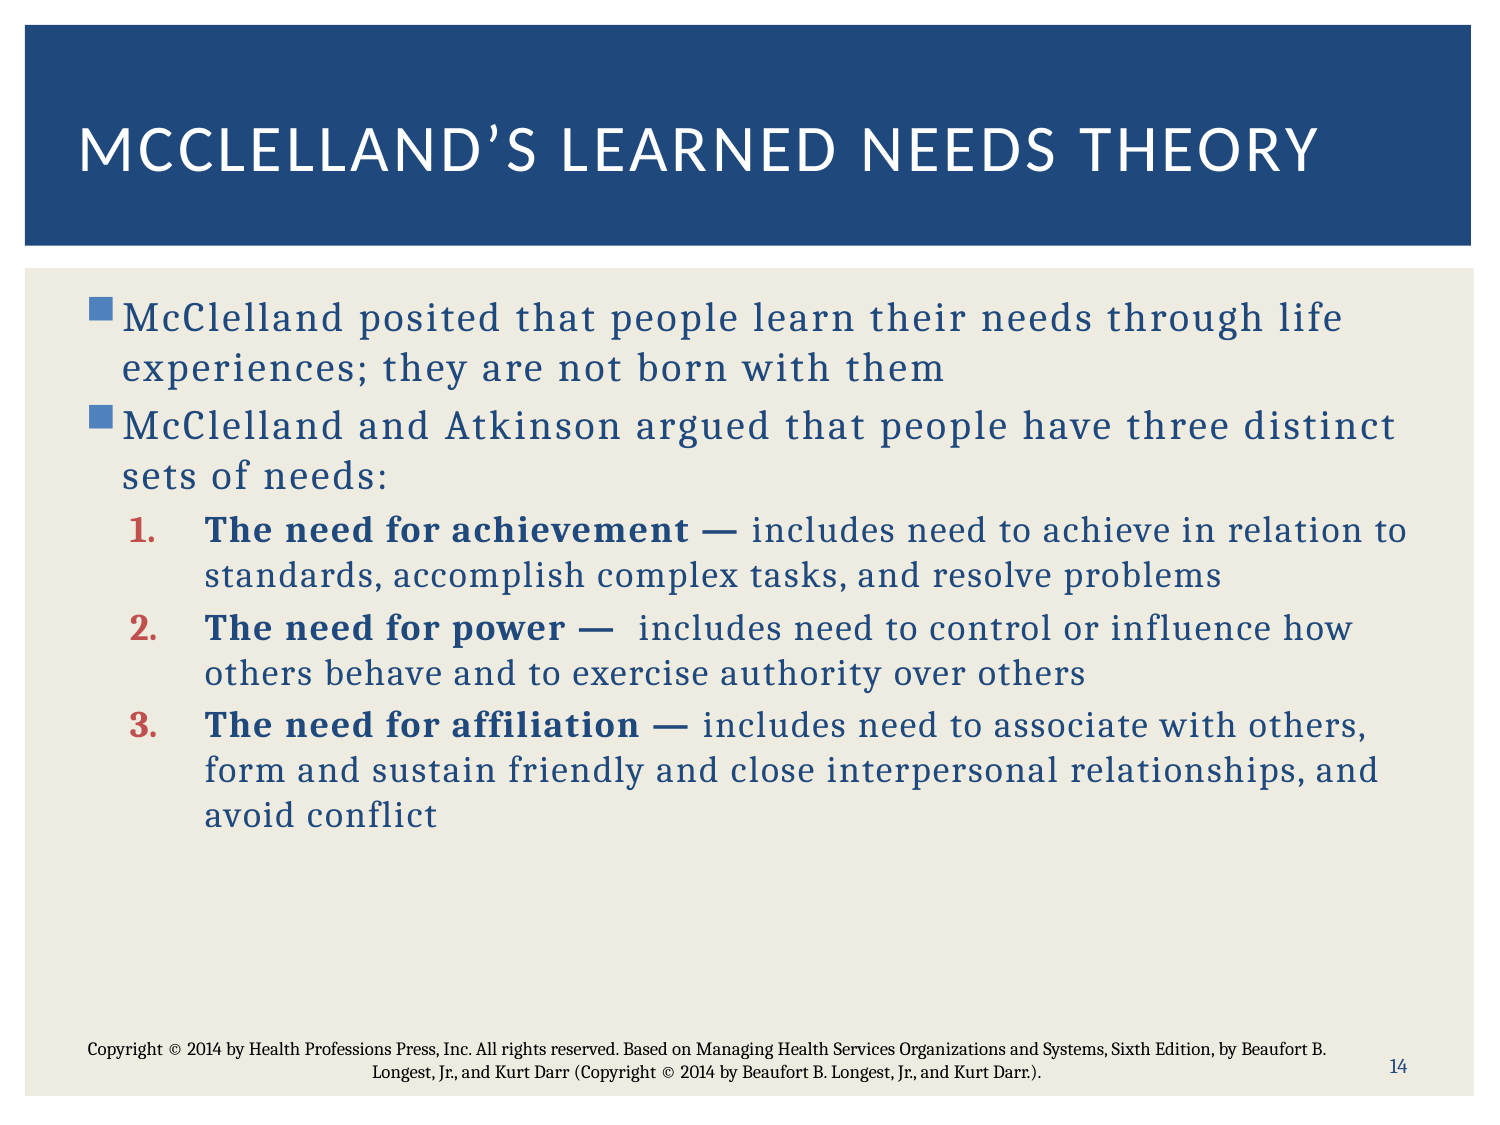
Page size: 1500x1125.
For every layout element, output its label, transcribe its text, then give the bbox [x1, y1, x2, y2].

list McClelland posited that people learn their needs through life experiences; they are not born with them McClelland and Atkinson argued that people have three distinct sets of needs: The need for achievement — includes need to achieve in relation to standards, accomplish complex tasks, and resolve problems The need for power — includes need to control or influence how others behave and to exercise authority over others The need for affiliation — includes need to associate with others, form and sustain friendly and close interpersonal relationships, and avoid conflict [62, 281, 1442, 1005]
slide_number 14 [1349, 1041, 1448, 1089]
title McClelland’s Learned Needs Theory [62, 58, 1438, 232]
